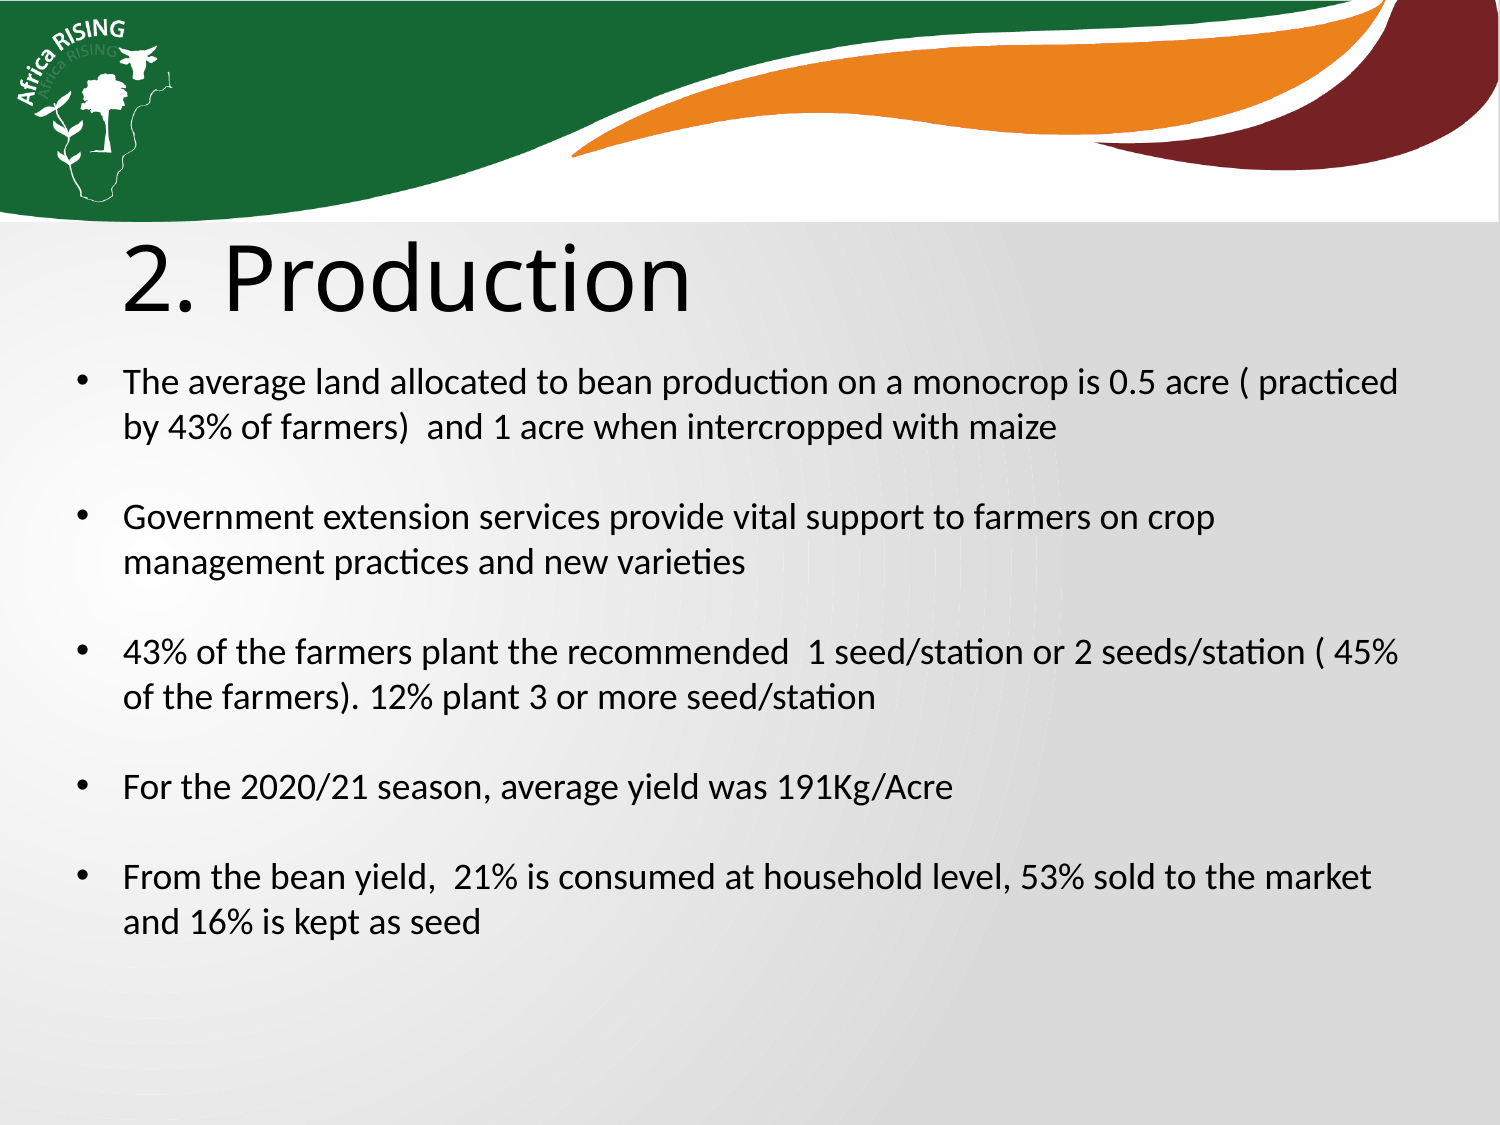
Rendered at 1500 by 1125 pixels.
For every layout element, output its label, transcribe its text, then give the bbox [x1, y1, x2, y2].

list 2. Production [87, 212, 1363, 349]
picture [0, 0, 1499, 222]
text_box The average land allocated to bean production on a monocrop is 0.5 acre ( practiced by 43% of farmers) and 1 acre when intercropped with maize Government extension services provide vital support to farmers on crop management practices and new varieties 43% of the farmers plant the recommended 1 seed/station or 2 seeds/station ( 45% of the farmers). 12% plant 3 or more seed/station For the 2020/21 season, average yield was 191Kg/Acre From the bean yield, 21% is consumed at household level, 53% sold to the market and 16% is kept as seed [61, 349, 1439, 950]
